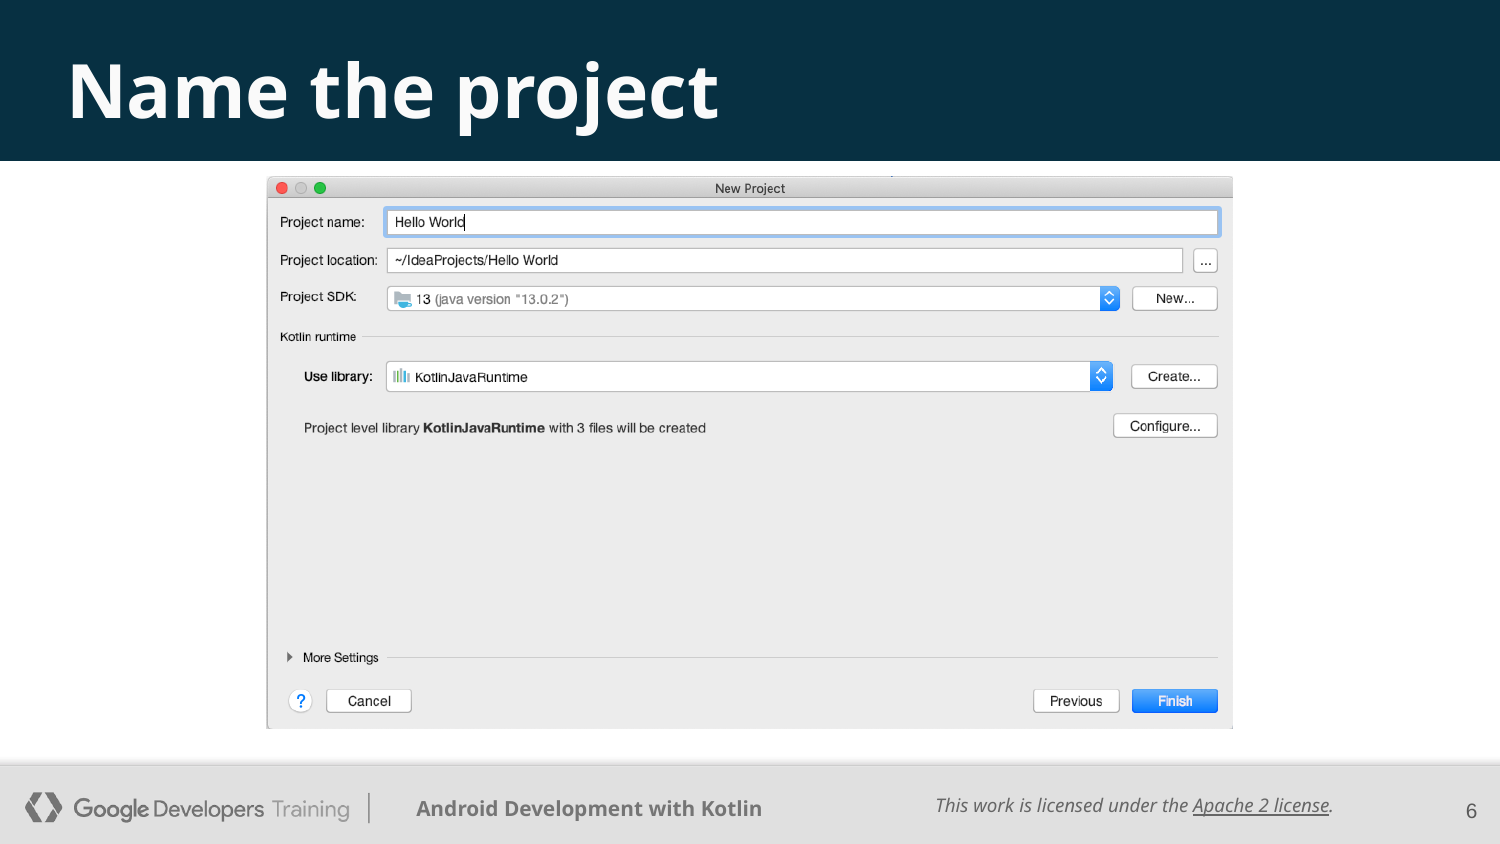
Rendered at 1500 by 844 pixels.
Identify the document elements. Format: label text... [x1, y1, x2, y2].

slide_number ‹#› [1402, 777, 1493, 842]
picture [0, 161, 1500, 844]
title Name the project [51, 28, 1449, 122]
